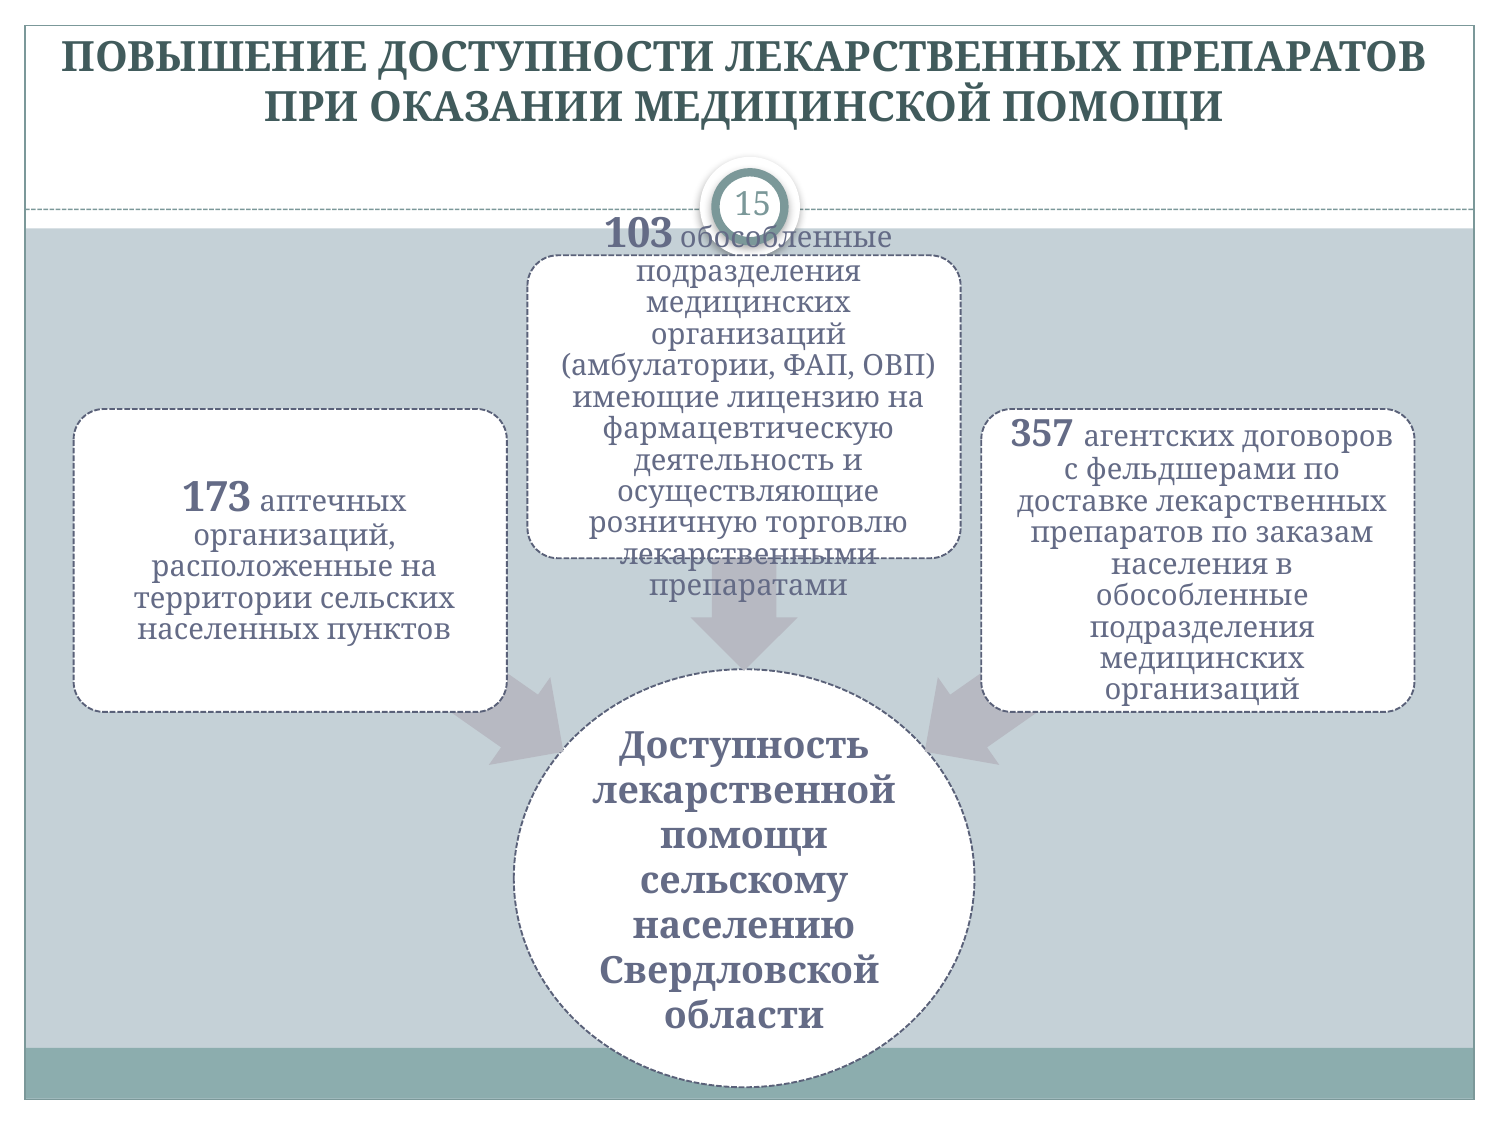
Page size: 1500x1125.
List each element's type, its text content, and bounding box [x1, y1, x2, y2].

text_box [47, 186, 1441, 1074]
text_box ПОВЫШЕНИЕ ДОСТУПНОСТИ ЛЕКАРСТВЕННЫХ ПРЕПАРАТОВ ПРИ ОКАЗАНИИ МЕДИЦИНСКОЙ ПОМОЩИ [17, 22, 1471, 183]
